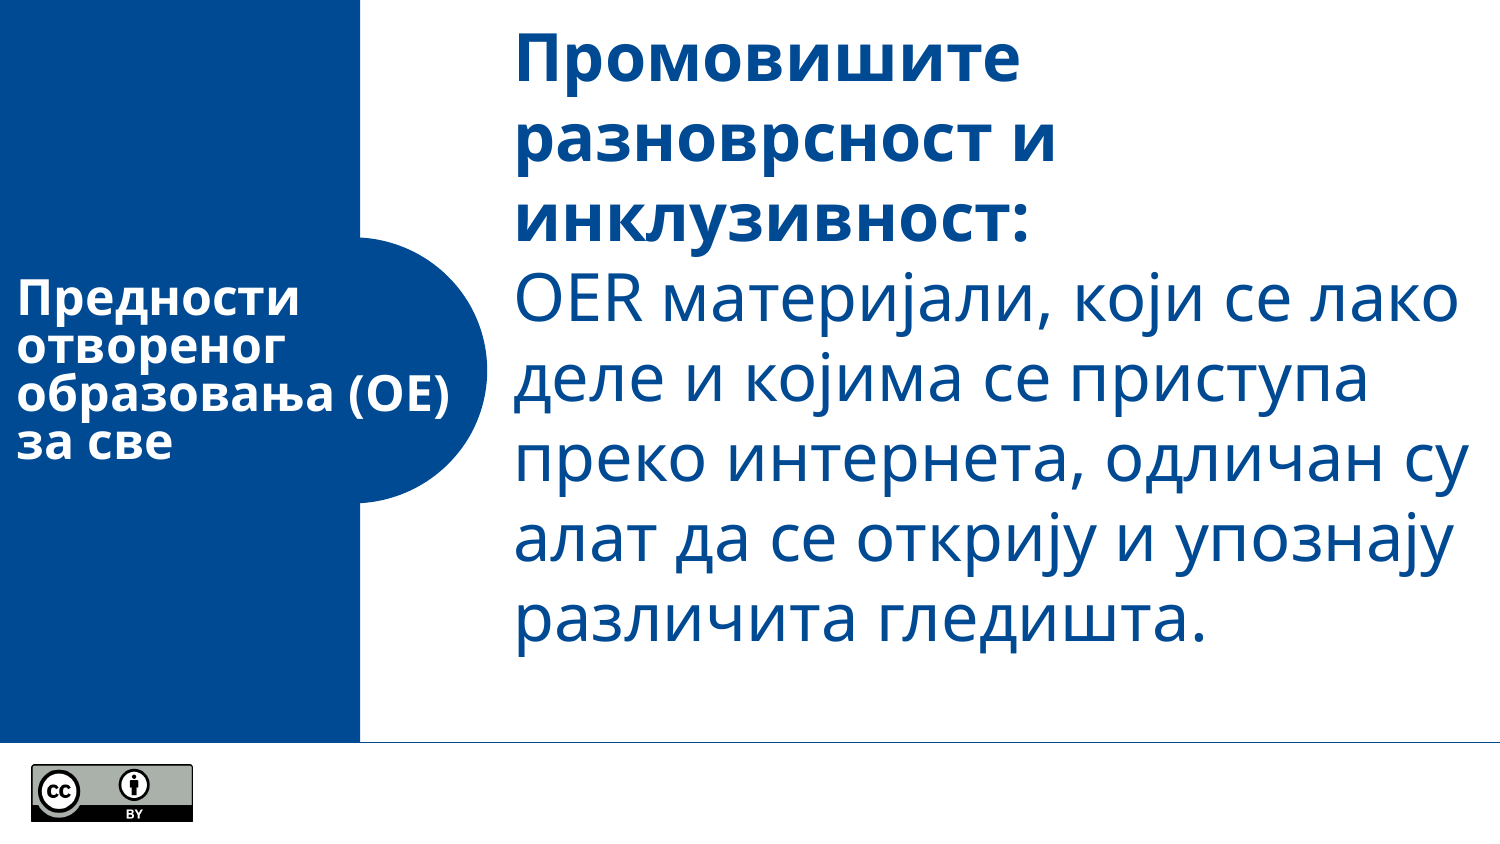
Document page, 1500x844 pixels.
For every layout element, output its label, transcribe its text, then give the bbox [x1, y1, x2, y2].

text_box [284, 485, 421, 504]
text_box [0, 750, 1500, 844]
picture [31, 764, 193, 822]
text_box Промовишите разноврсност и инклузивност: OER материјали, који се лако деле и којима се приступа преко интернета, одличан су алат да се открију и упознају различита гледишта. [498, 0, 1489, 670]
text_box Предности отвореног образовања (ОЕ) за све [1, 262, 488, 485]
text_box [0, 0, 361, 742]
text_box [274, 237, 431, 262]
